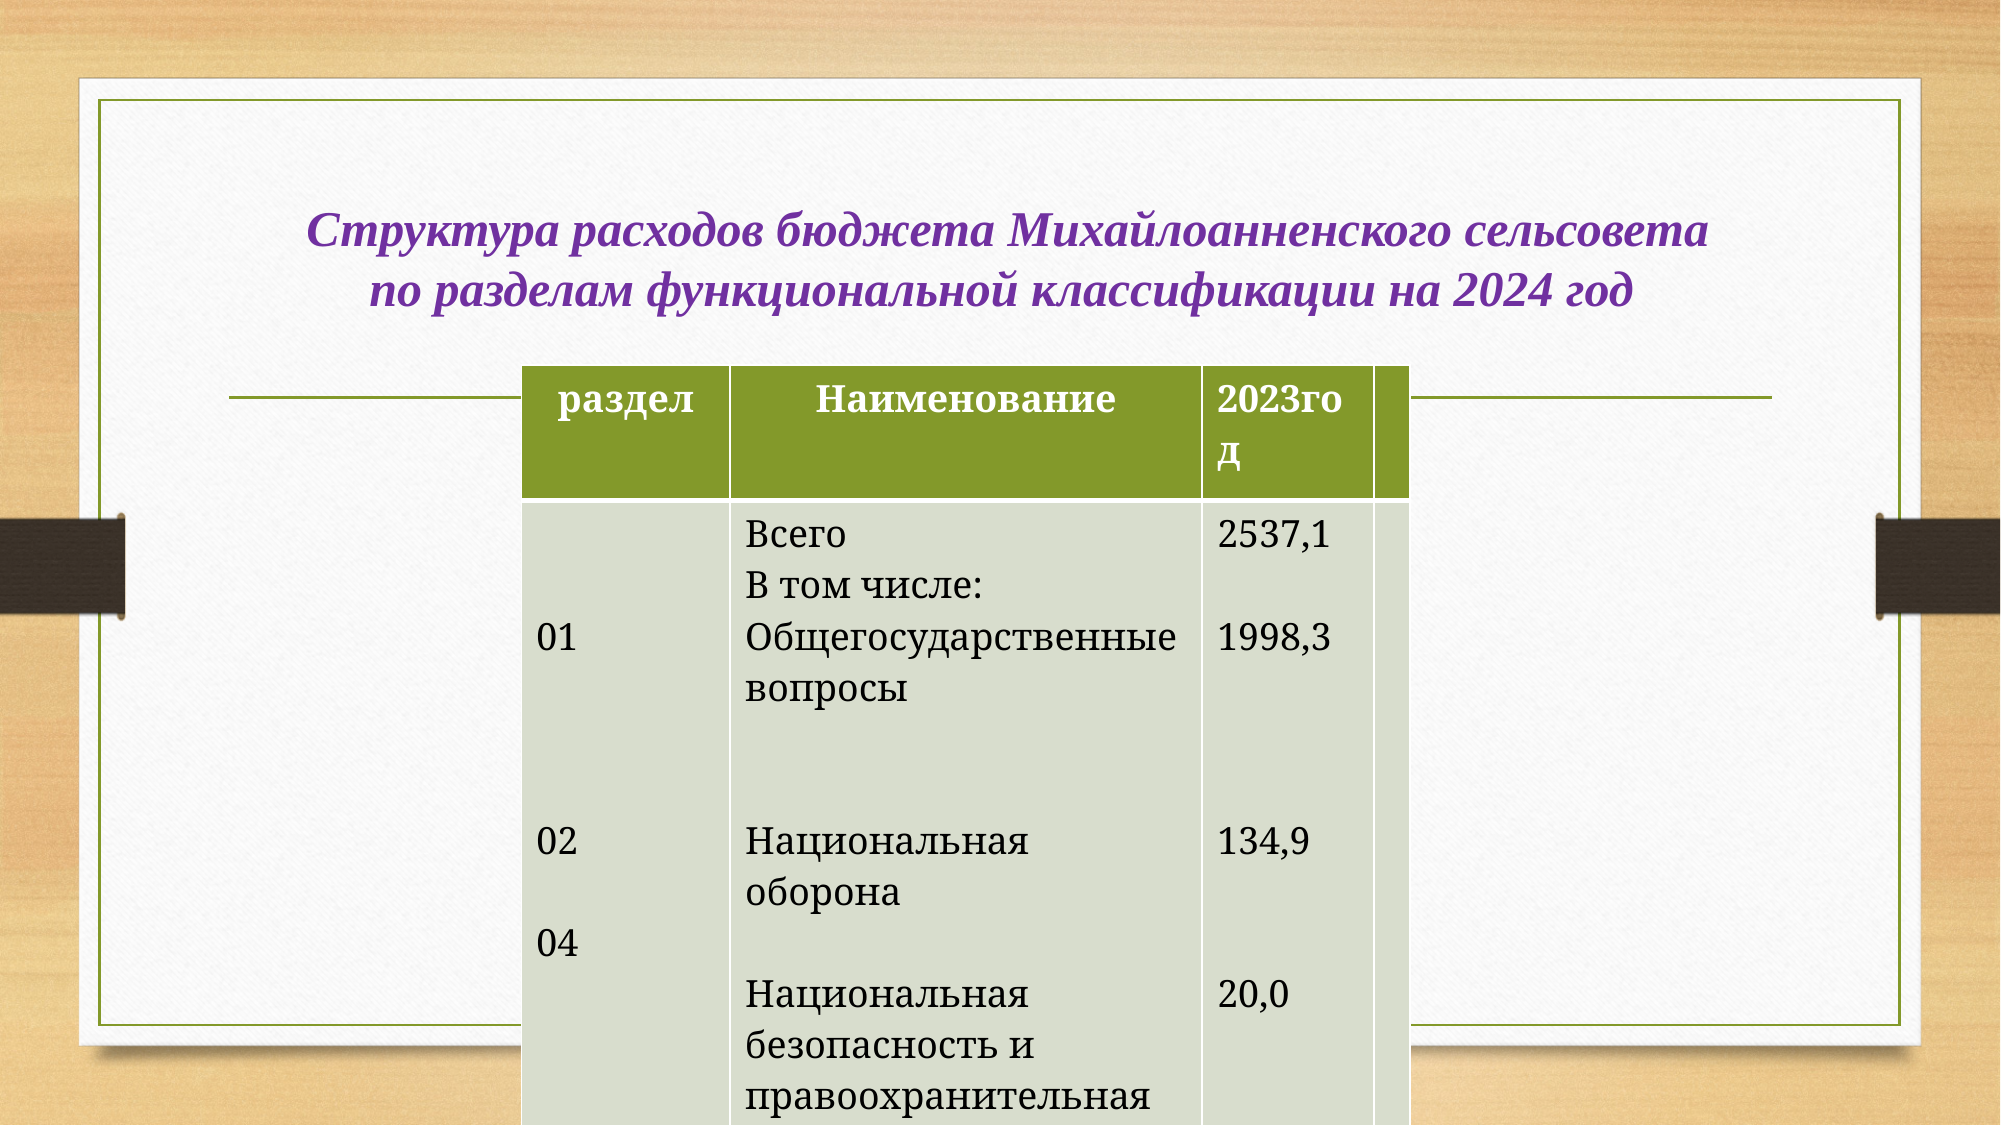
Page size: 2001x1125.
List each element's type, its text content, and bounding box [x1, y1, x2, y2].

table_header Наименование [731, 366, 1201, 498]
table_header раздел [522, 366, 729, 498]
table_cell 2537,1 1998,3 134,9 20,0 [1203, 503, 1373, 1125]
table_header 2023год [1203, 366, 1373, 498]
table_header [1375, 366, 1409, 498]
table_cell 01 02 04 [522, 503, 729, 1125]
picture [0, 0, 2001, 1125]
table_cell [1375, 503, 1409, 1125]
title Структура расходов бюджета Михайлоанненского сельсовета по разделам функциональной классификации на 2024 год [232, 250, 1783, 383]
table_cell Всего В том числе: Общегосударственные вопросы Национальная оборона Национальная безопасность и правоохранительная деятельность [731, 503, 1201, 1125]
